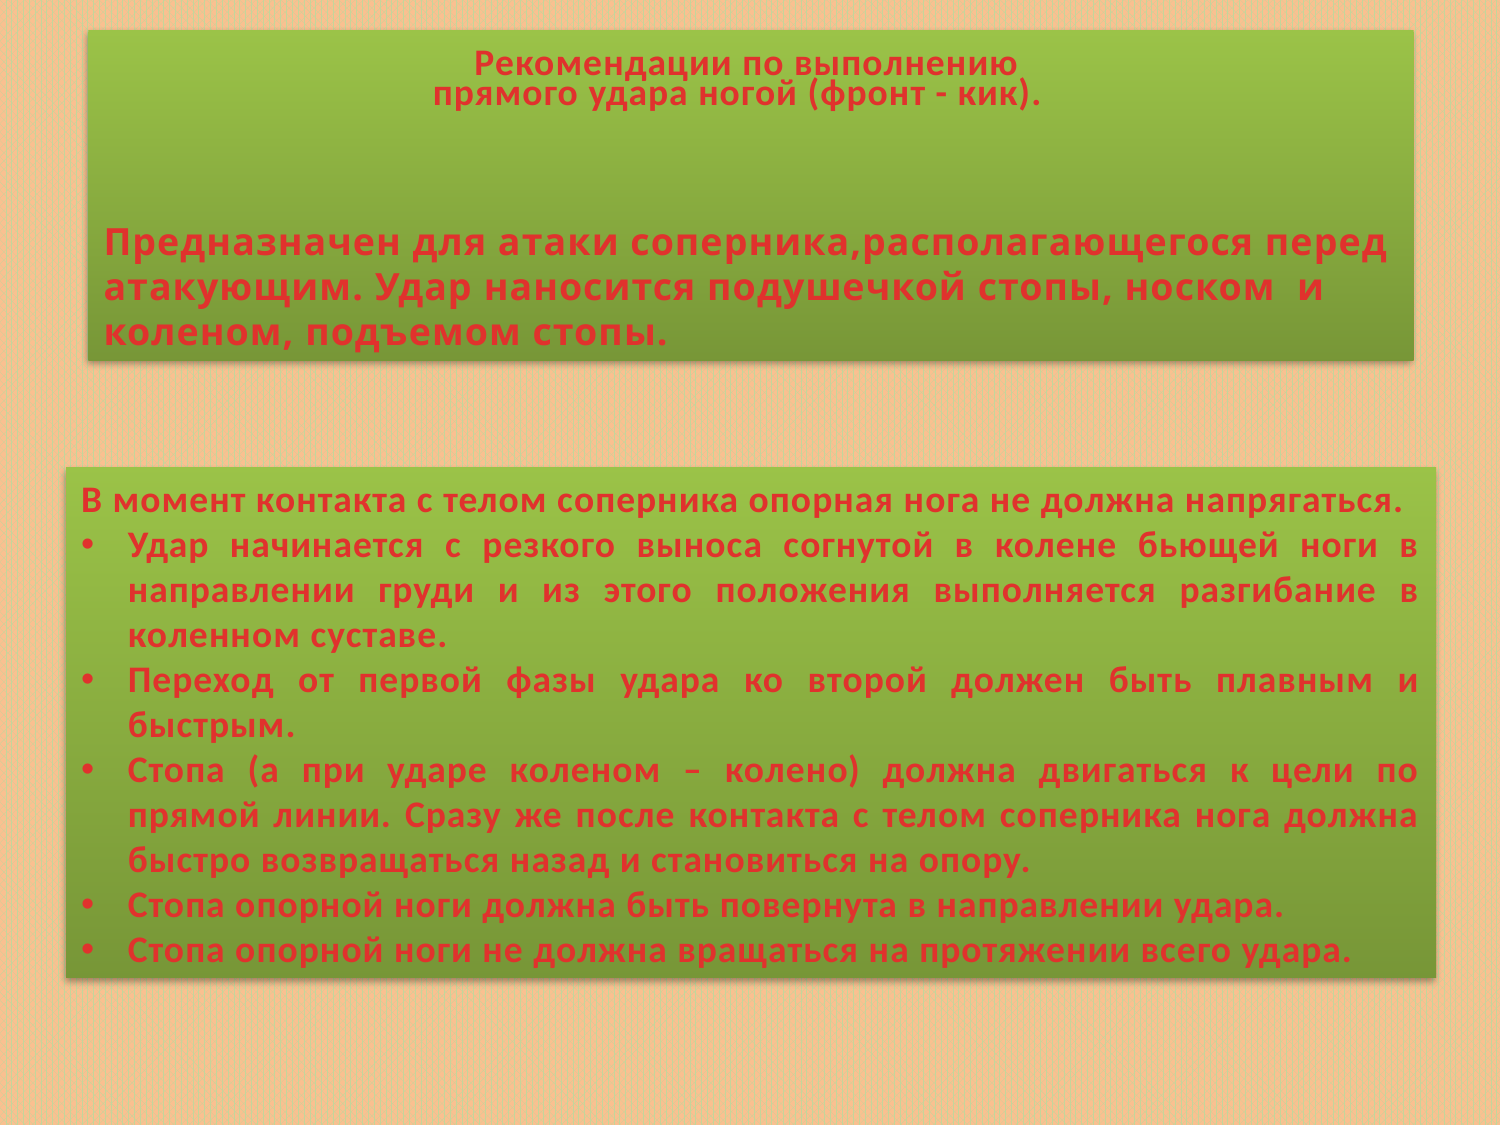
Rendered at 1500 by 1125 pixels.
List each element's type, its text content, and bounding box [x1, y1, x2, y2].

text_box В момент контакта с телом соперника опорная нога не должна напрягаться. Удар начинается с резкого выноса согнутой в колене бьющей ноги в направлении груди и из этого положения выполняется разгибание в коленном суставе. Переход от первой фазы удара ко второй должен быть плавным и быстрым. Стопа (а при ударе коленом – колено) должна двигаться к цели по прямой линии. Сразу же после контакта с телом соперника нога должна быстро возвращаться назад и становиться на опору. Стопа опорной ноги должна быть повернута в направлении удара. Стопа опорной ноги не должна вращаться на протяжении всего удара. [66, 467, 1437, 978]
text_box Рекомендации по выполнению прямого удара ногой (фронт - кик). Предназначен для атаки соперника,располагающегося перед атакующим. Удар наносится подушечкой стопы, носком и коленом, подъемом стопы. [88, 30, 1414, 361]
